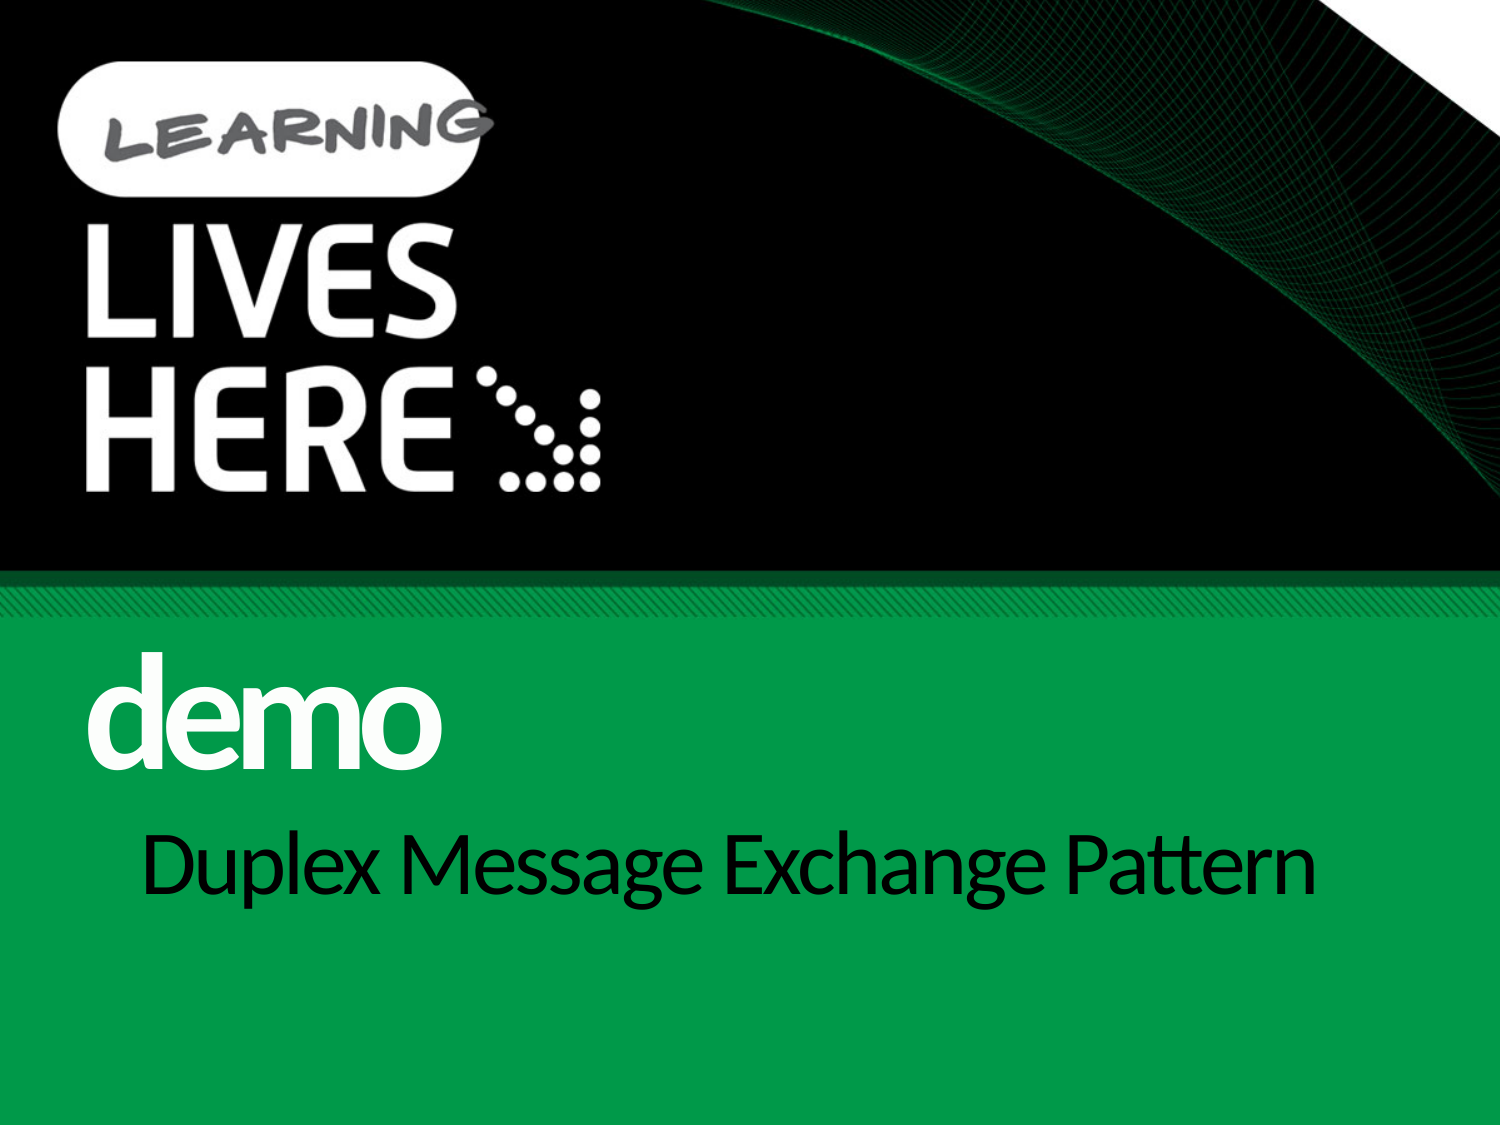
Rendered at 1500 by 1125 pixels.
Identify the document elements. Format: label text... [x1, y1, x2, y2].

list demo [83, 625, 1344, 800]
title Duplex Message Exchange Pattern [140, 815, 1466, 1066]
picture [0, 0, 1500, 1125]
